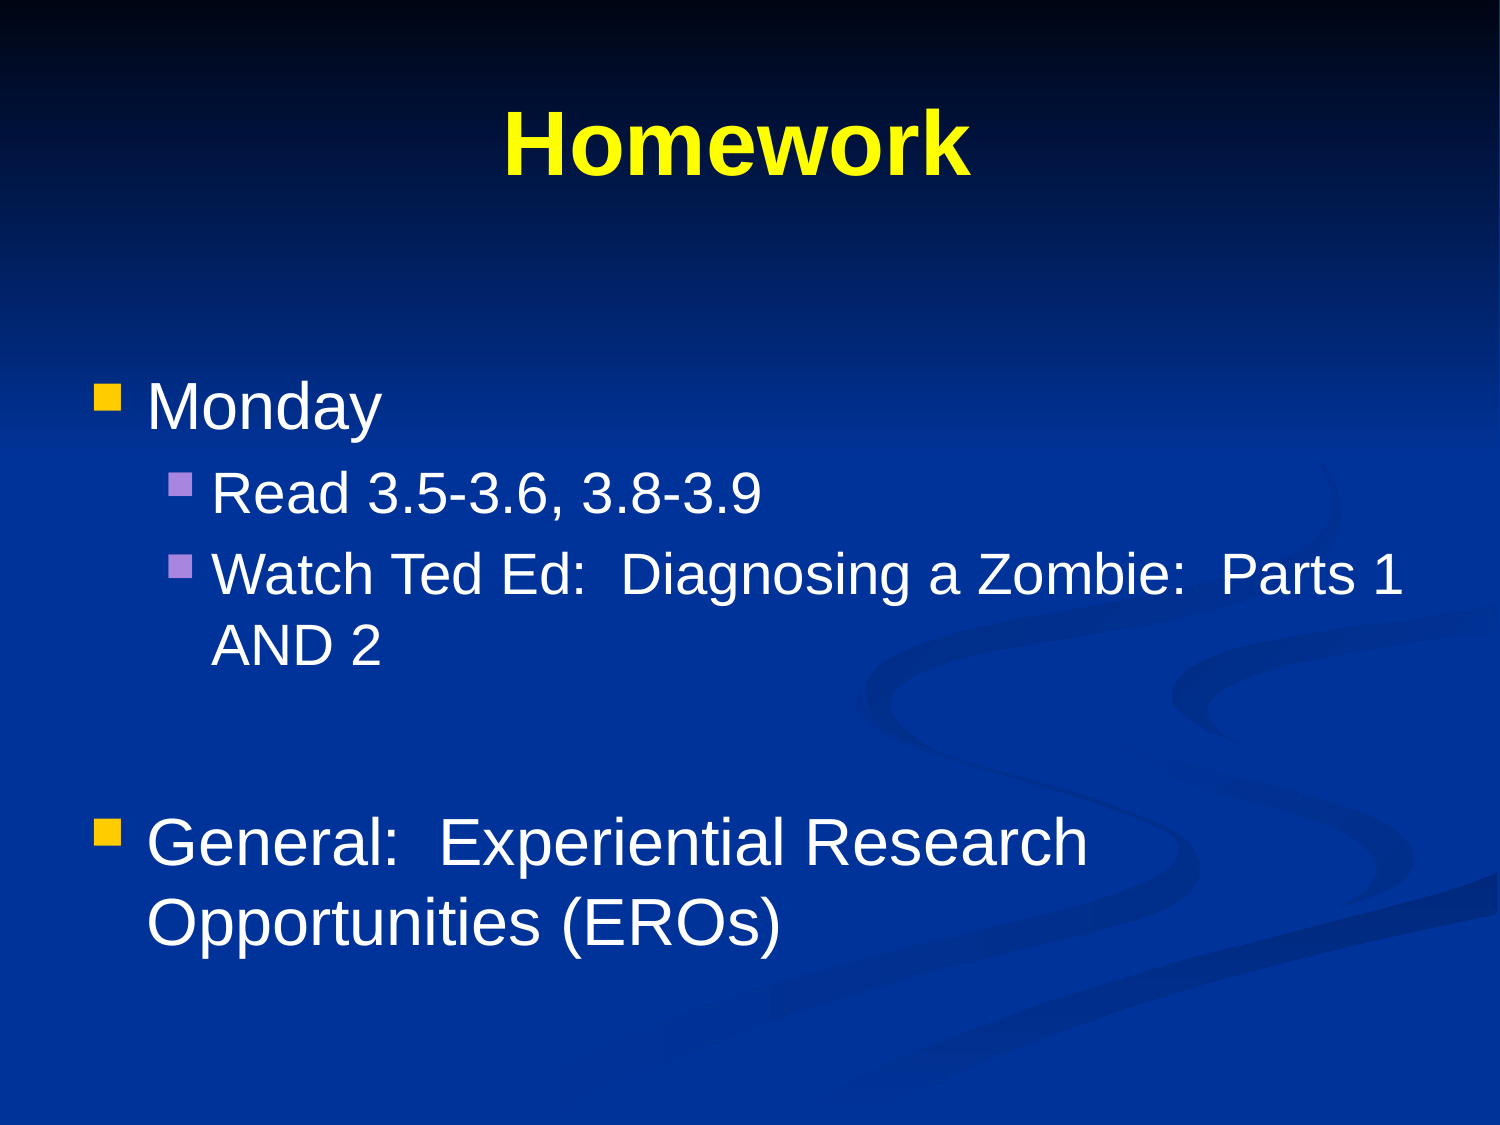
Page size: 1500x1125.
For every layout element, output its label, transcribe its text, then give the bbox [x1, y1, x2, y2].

list Monday Read 3.5-3.6, 3.8-3.9 Watch Ted Ed: Diagnosing a Zombie: Parts 1 AND 2 General: Experiential Research Opportunities (EROs) [75, 262, 1425, 1005]
title Homework [75, 45, 1425, 233]
